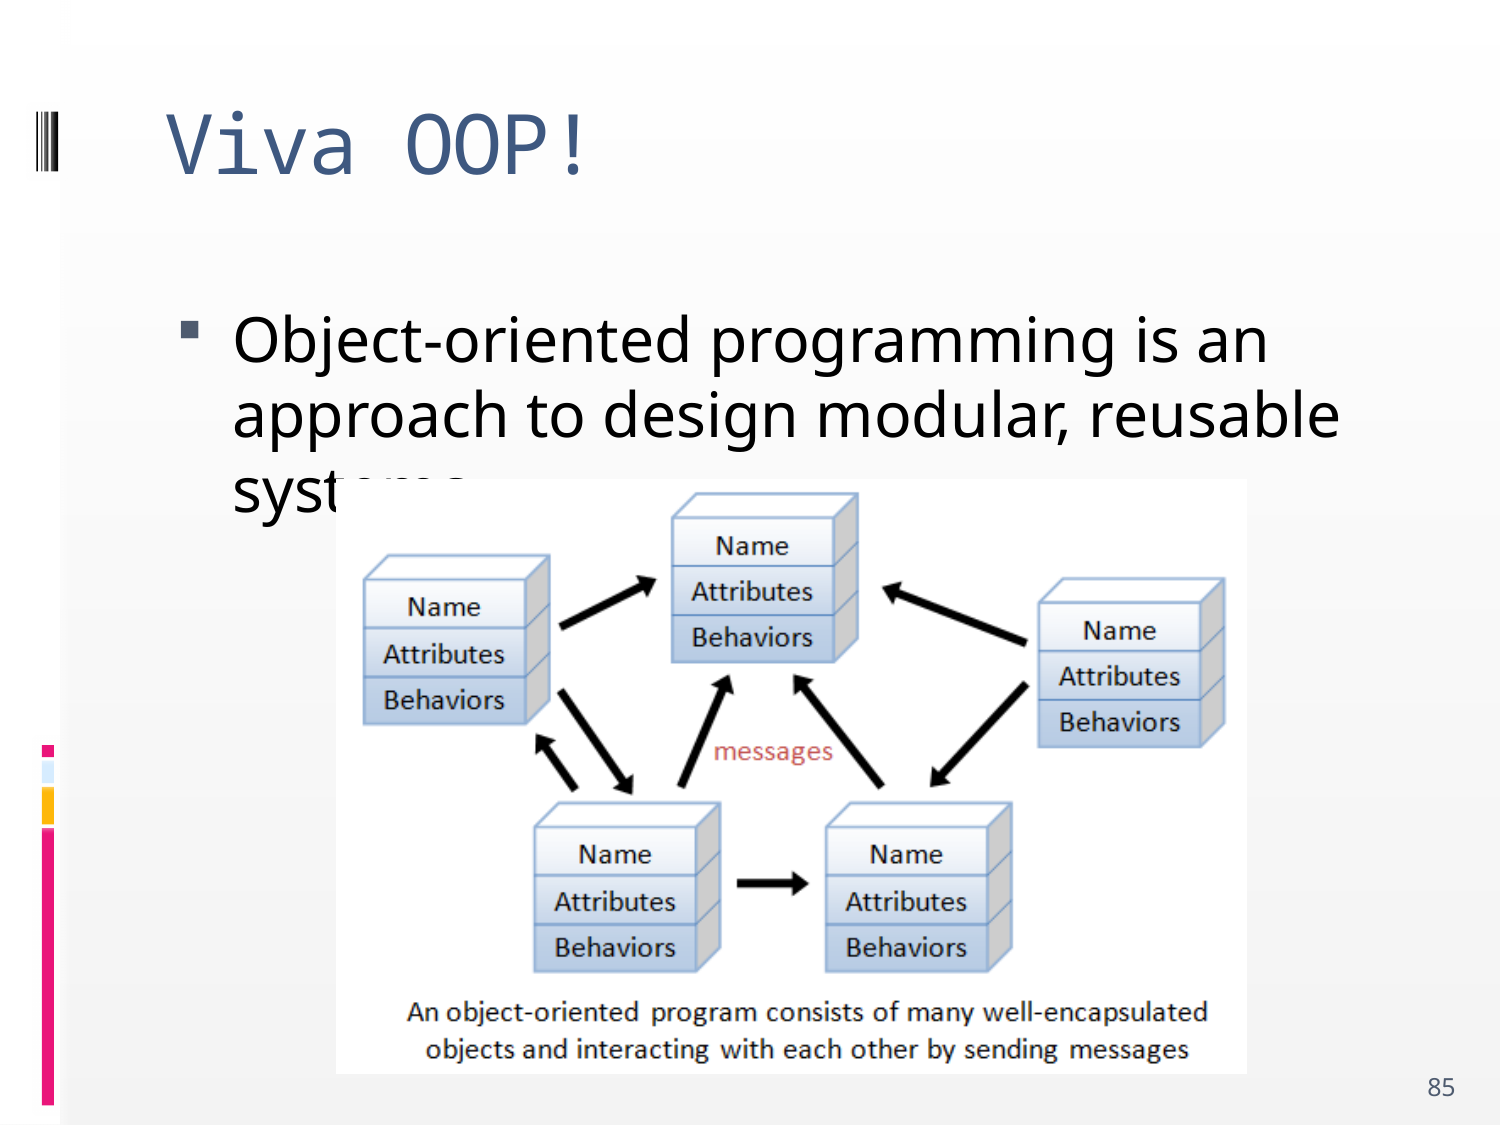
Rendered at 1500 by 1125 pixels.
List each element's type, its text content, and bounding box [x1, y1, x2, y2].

list Object-oriented programming is an approach to design modular, reusable systems. [150, 292, 1425, 1043]
picture [336, 479, 1247, 1074]
title Viva OOP! [150, 83, 1425, 234]
slide_number 85 [1412, 1052, 1488, 1113]
